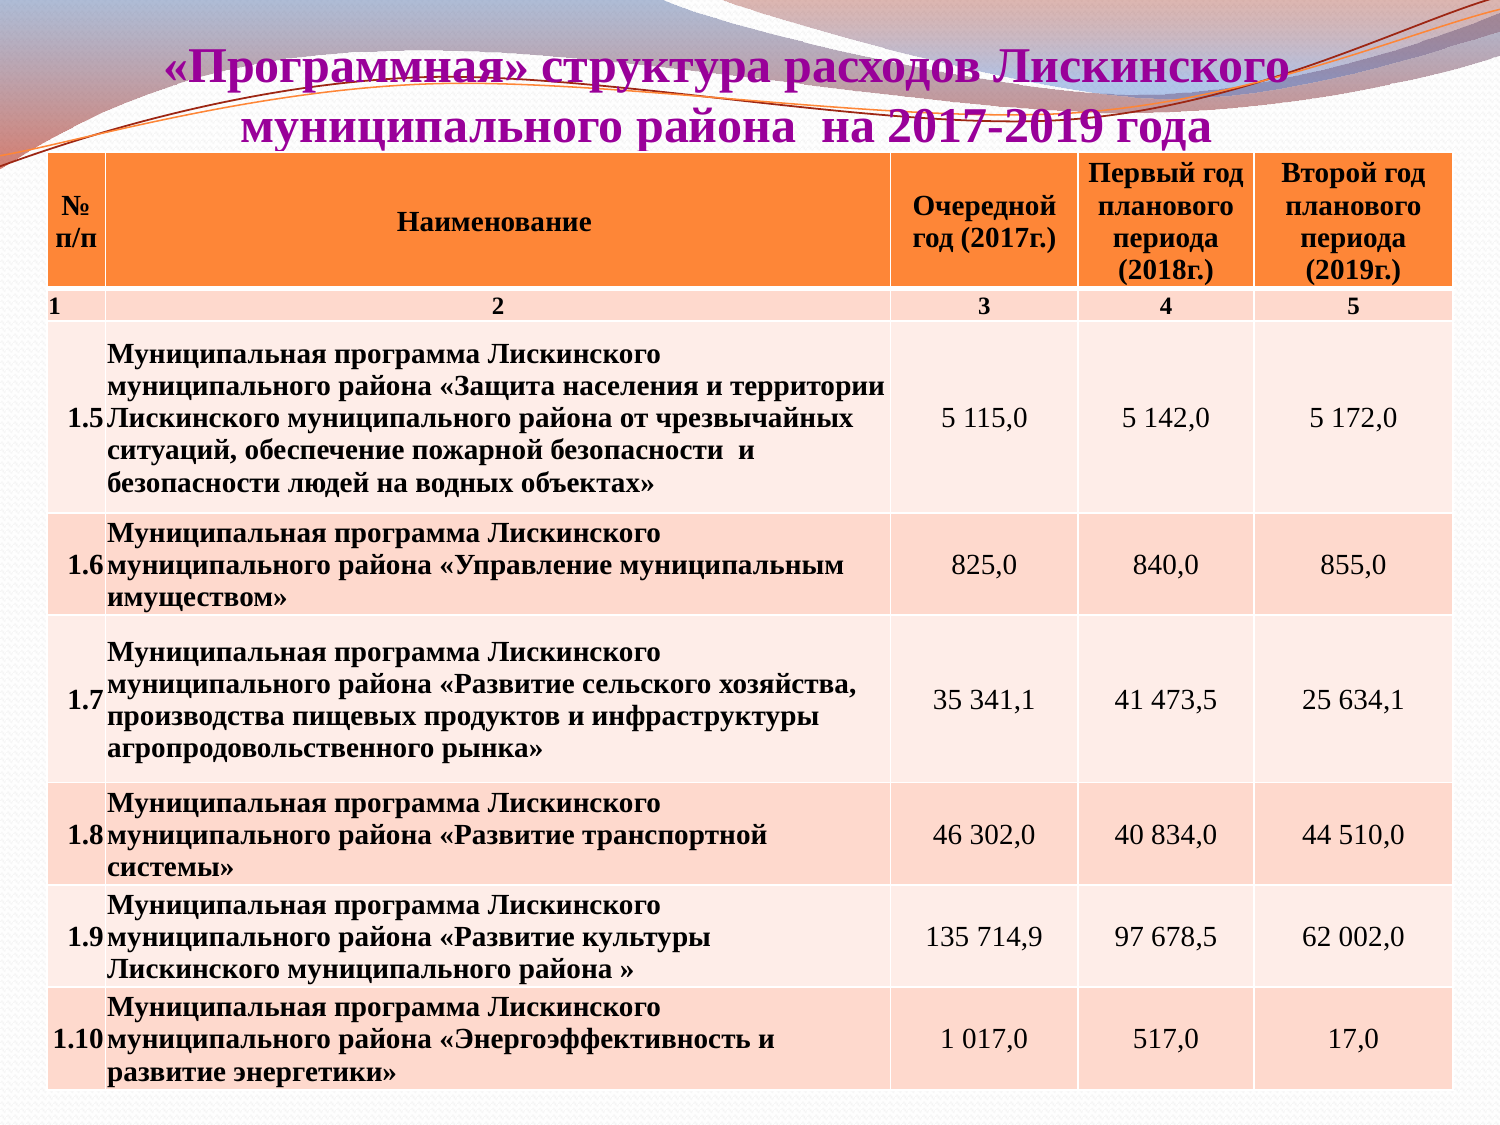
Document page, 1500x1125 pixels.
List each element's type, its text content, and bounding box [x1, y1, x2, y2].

table_cell Муниципальная программа Лискинского муниципального района «Защита населения и территории Лискинского муниципального района от чрезвычайных ситуаций, обеспечение пожарной безопасности и безопасности людей на водных объектах» [106, 322, 890, 512]
table_cell 44 510,0 [1255, 783, 1452, 884]
table_cell 1.5 [48, 322, 105, 512]
table_cell 4 [1079, 291, 1253, 320]
table_cell 35 341,1 [891, 616, 1077, 782]
table_cell Муниципальная программа Лискинского муниципального района «Управление муниципальным имуществом» [106, 514, 890, 614]
table_header Очередной год (2017г.) [891, 153, 1077, 286]
table_cell 517,0 [1079, 988, 1253, 1089]
table_cell 25 634,1 [1255, 616, 1452, 782]
table_cell 825,0 [891, 514, 1077, 614]
table_cell 1 017,0 [891, 988, 1077, 1089]
table_header Второй год планового периода (2019г.) [1255, 153, 1452, 286]
table_cell 97 678,5 [1079, 886, 1253, 986]
table_cell Муниципальная программа Лискинского муниципального района «Развитие культуры Лискинского муниципального района » [106, 886, 890, 986]
table_cell 1.8 [48, 783, 105, 884]
table_cell 62 002,0 [1255, 886, 1452, 986]
table_cell 46 302,0 [891, 783, 1077, 884]
table_cell 17,0 [1255, 988, 1452, 1089]
table_cell 40 834,0 [1079, 783, 1253, 884]
table_header № п/п [48, 153, 105, 286]
table_cell 5 142,0 [1079, 322, 1253, 512]
table_cell Муниципальная программа Лискинского муниципального района «Энергоэффективность и развитие энергетики» [106, 988, 890, 1089]
table_cell 1.9 [48, 886, 105, 986]
table_cell 855,0 [1255, 514, 1452, 614]
title «Программная» структура расходов Лискинского муниципального района на 2017-2019 года [35, 35, 1418, 153]
table_cell 840,0 [1079, 514, 1253, 614]
table_cell 5 172,0 [1255, 322, 1452, 512]
table_cell 5 [1255, 291, 1452, 320]
table_cell 1.6 [48, 514, 105, 614]
table_cell 5 115,0 [891, 322, 1077, 512]
table_cell Муниципальная программа Лискинского муниципального района «Развитие сельского хозяйства, производства пищевых продуктов и инфраструктуры агропродовольственного рынка» [106, 616, 890, 782]
table_cell 135 714,9 [891, 886, 1077, 986]
table_cell 1 [48, 291, 105, 320]
table_header Первый год планового периода (2018г.) [1079, 153, 1253, 286]
table_cell 41 473,5 [1079, 616, 1253, 782]
table_cell 1.10 [48, 988, 105, 1089]
table_cell Муниципальная программа Лискинского муниципального района «Развитие транспортной системы» [106, 783, 890, 884]
table_cell 2 [106, 291, 890, 320]
table_cell 1.7 [48, 616, 105, 782]
table_header Наименование [106, 153, 890, 286]
table_cell 3 [891, 291, 1077, 320]
